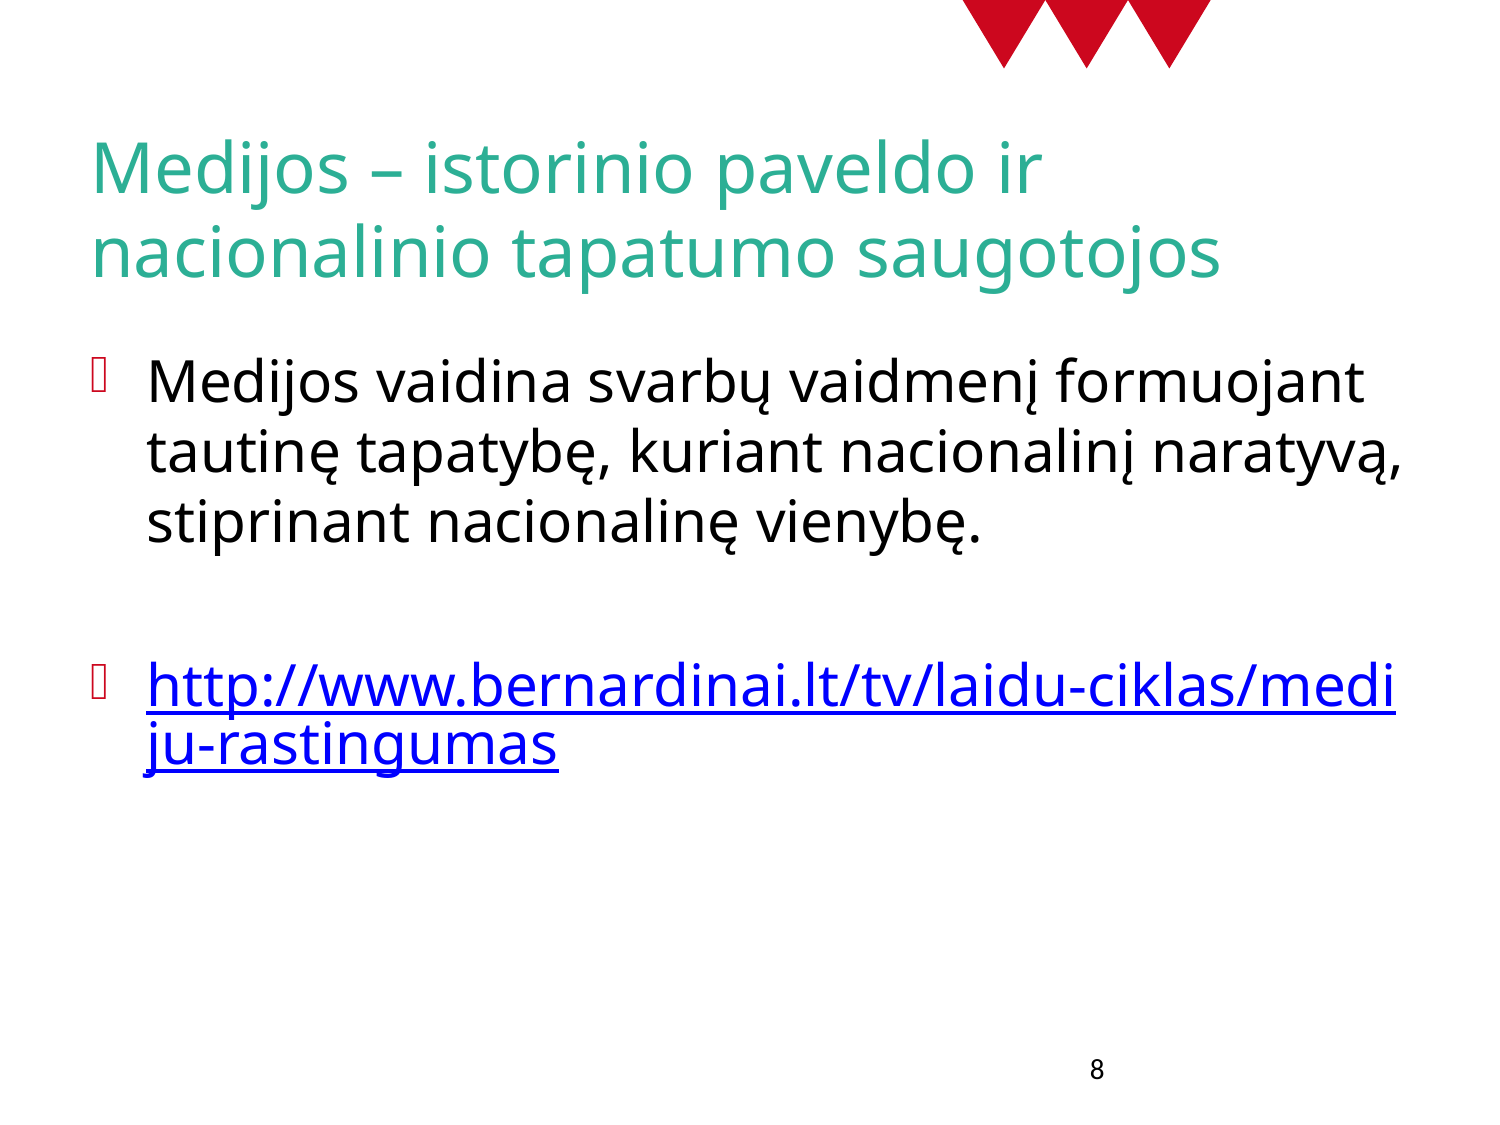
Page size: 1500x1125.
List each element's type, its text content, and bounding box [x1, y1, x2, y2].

slide_number 8 [1074, 1042, 1425, 1103]
title Medijos – istorinio paveldo ir nacionalinio tapatumo saugotojos [75, 113, 1425, 301]
list Medijos vaidina svarbų vaidmenį formuojant tautinę tapatybę, kuriant nacionalinį naratyvą, stiprinant nacionalinę vienybę. http://www.bernardinai.lt/tv/laidu-ciklas/mediju-rastingumas [75, 337, 1425, 1080]
